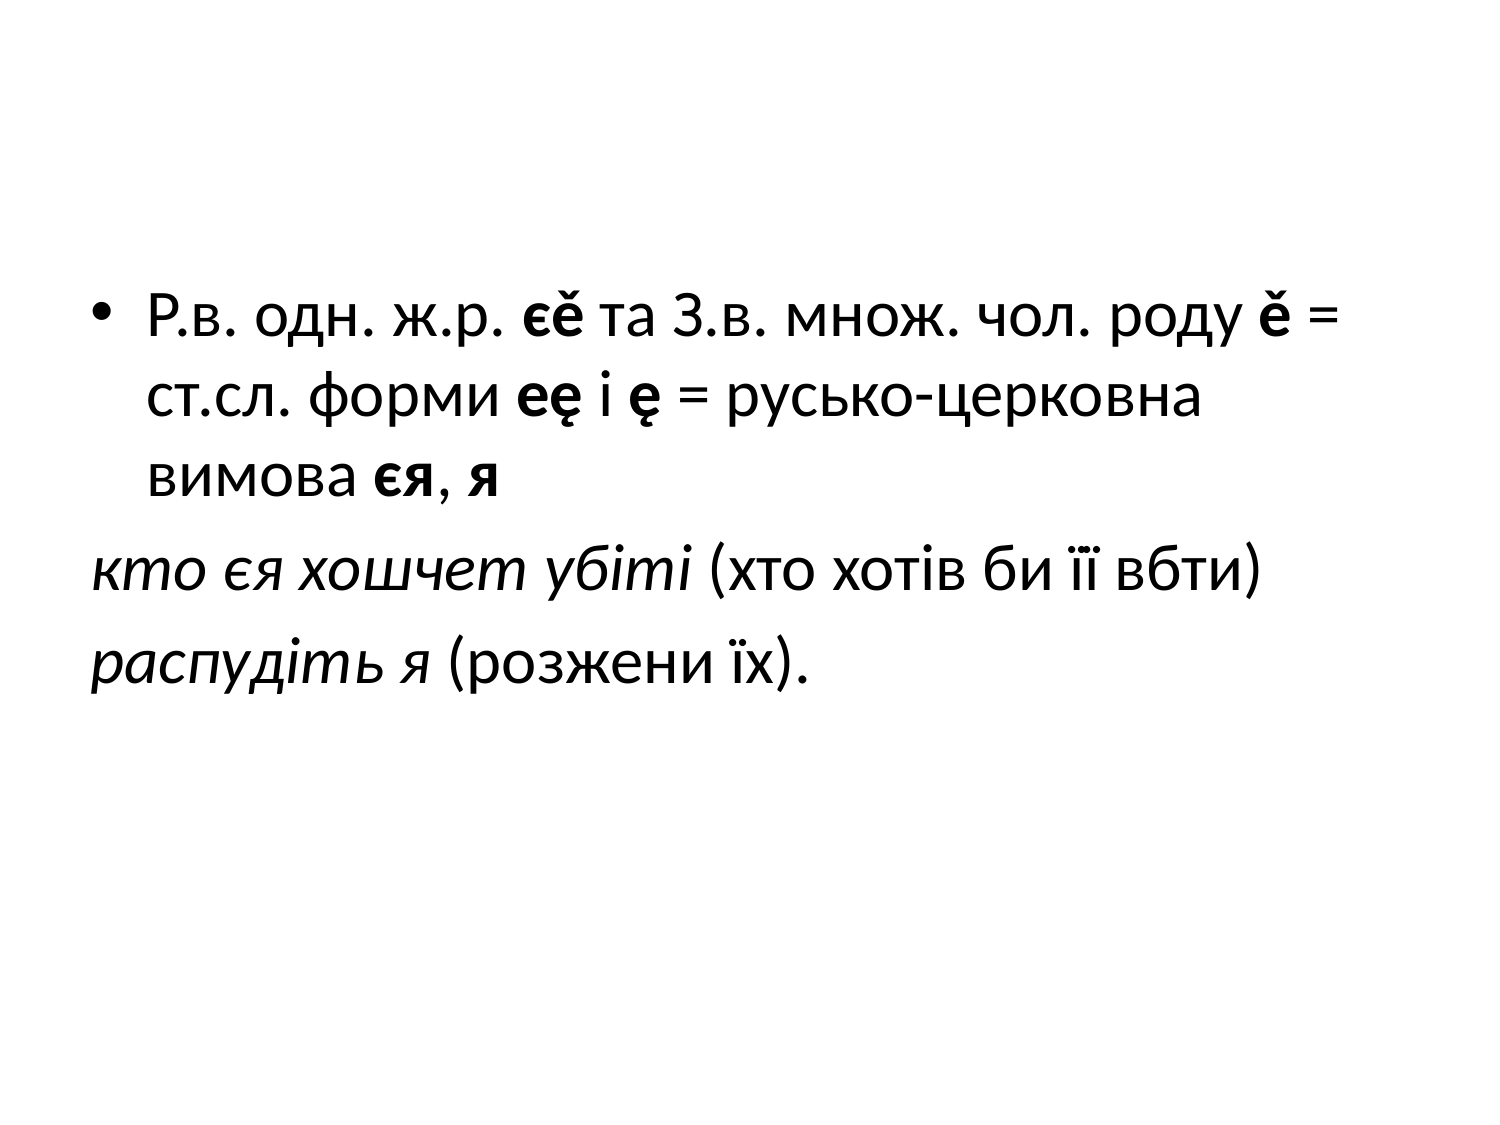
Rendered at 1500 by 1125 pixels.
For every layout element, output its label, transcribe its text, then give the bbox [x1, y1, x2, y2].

list Р.в. одн. ж.р. єě та З.в. множ. чол. роду ě = ст.сл. форми eę i ę = русько-церковна вимова єя, я кто єя хошчет убіті (хто хотів би її вбти) распудіть я (розжени їх). [75, 262, 1425, 1005]
